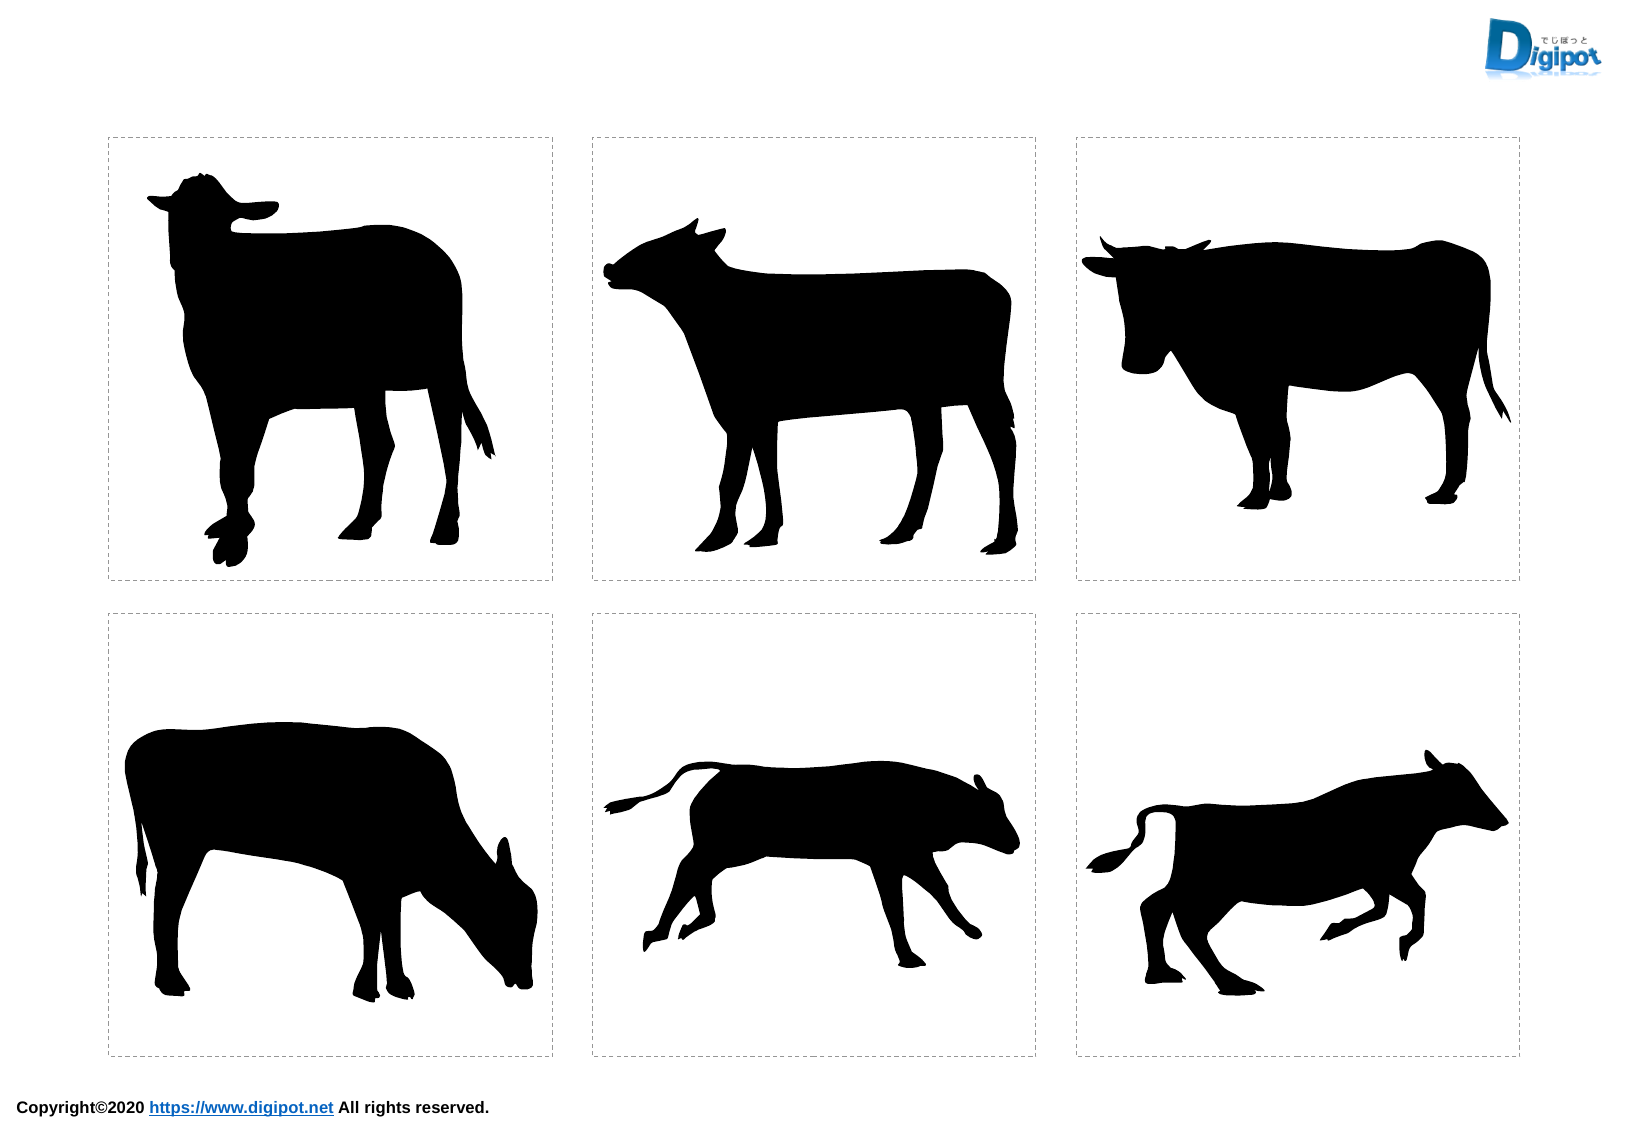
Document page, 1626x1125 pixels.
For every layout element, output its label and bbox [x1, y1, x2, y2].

text_box [1085, 749, 1509, 996]
text_box [603, 218, 1018, 555]
text_box [603, 760, 1020, 968]
picture [1485, 18, 1602, 82]
text_box [146, 172, 496, 567]
text_box [1081, 236, 1512, 510]
text_box [124, 722, 538, 1003]
